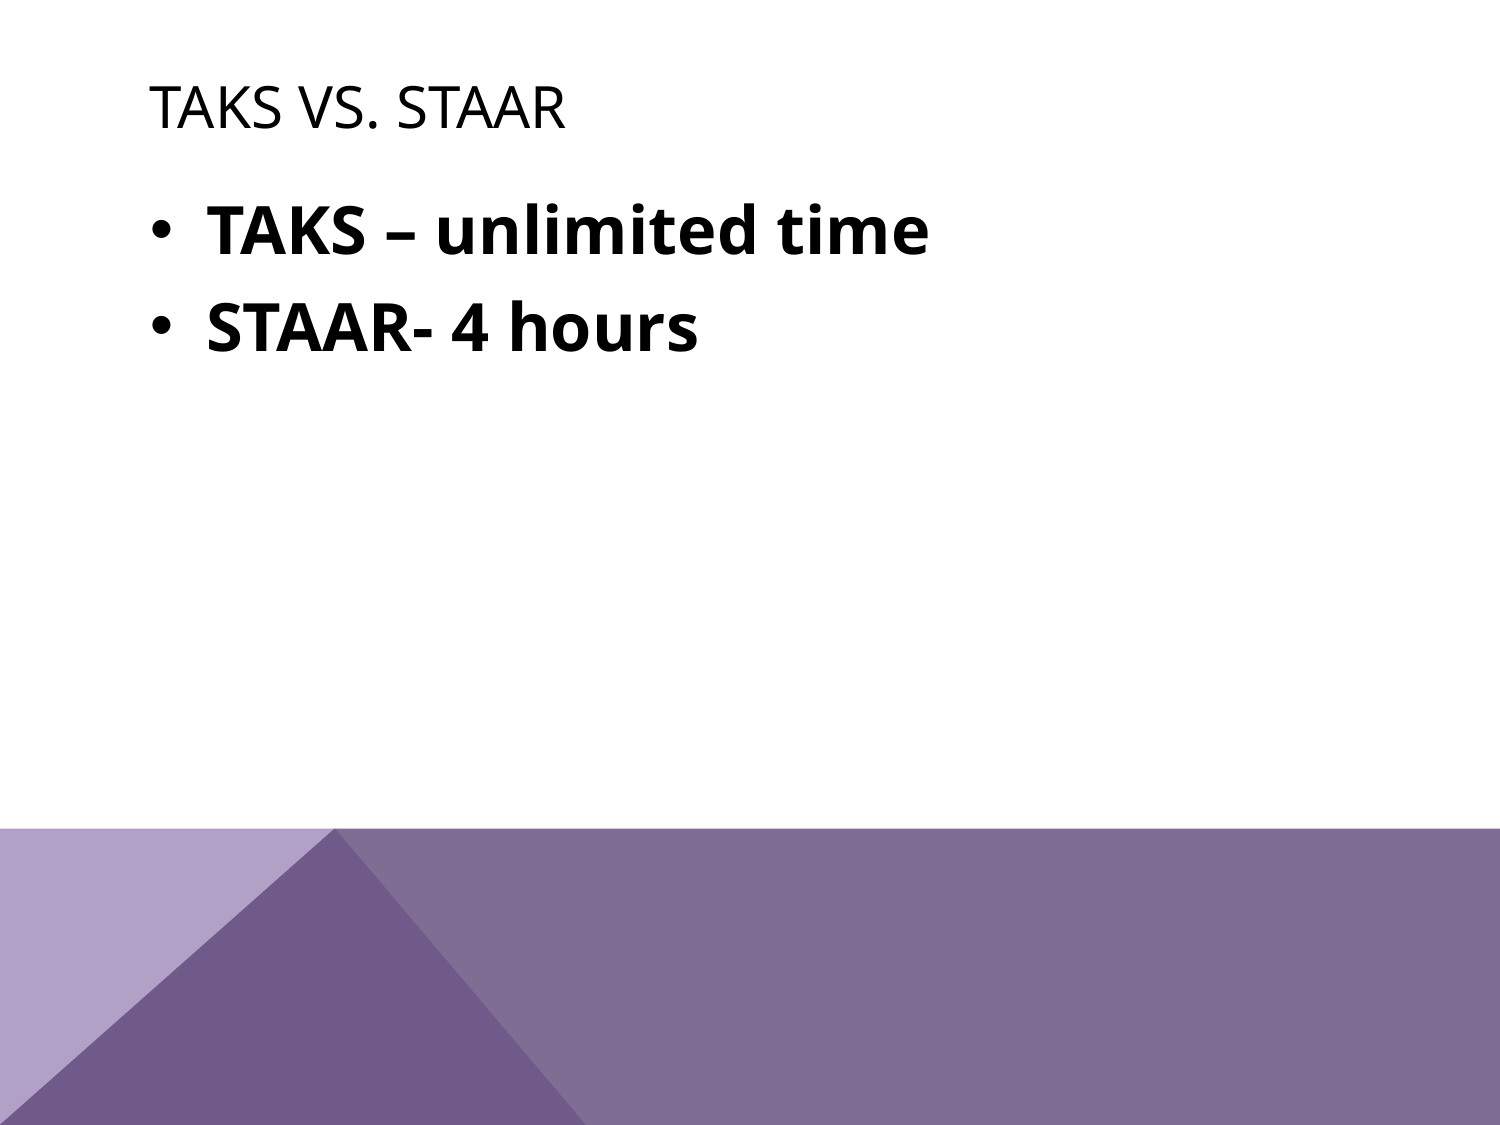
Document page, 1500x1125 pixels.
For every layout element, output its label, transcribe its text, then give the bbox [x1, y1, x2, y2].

title TAKS VS. STAAR [134, 59, 1369, 150]
list TAKS – unlimited time STAAR- 4 hours [134, 180, 1369, 768]
